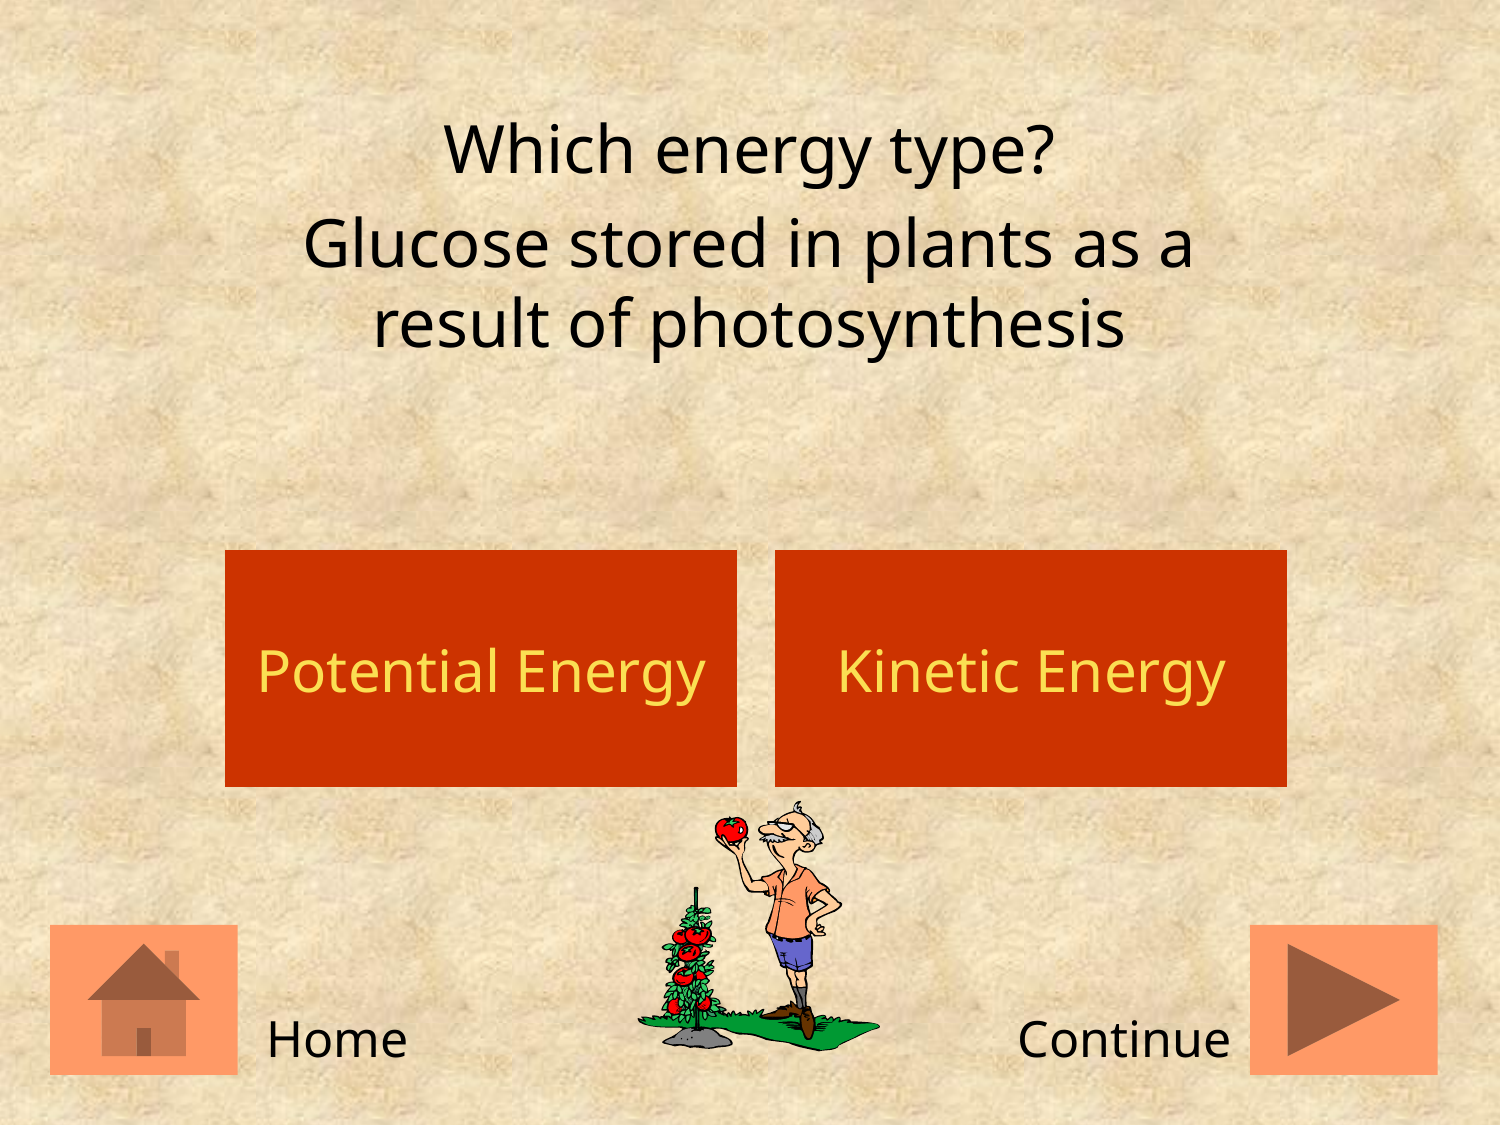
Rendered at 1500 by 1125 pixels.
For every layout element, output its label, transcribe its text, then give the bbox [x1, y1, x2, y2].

text_box [50, 924, 238, 1075]
text_box Which energy type? Glucose stored in plants as a result of photosynthesis [224, 99, 1275, 388]
text_box Home [249, 999, 425, 1075]
text_box Potential Energy [224, 549, 738, 788]
text_box [1250, 924, 1438, 1075]
text_box Continue [999, 999, 1250, 1075]
text_box Kinetic Energy [774, 549, 1288, 788]
picture [0, 0, 1500, 1125]
